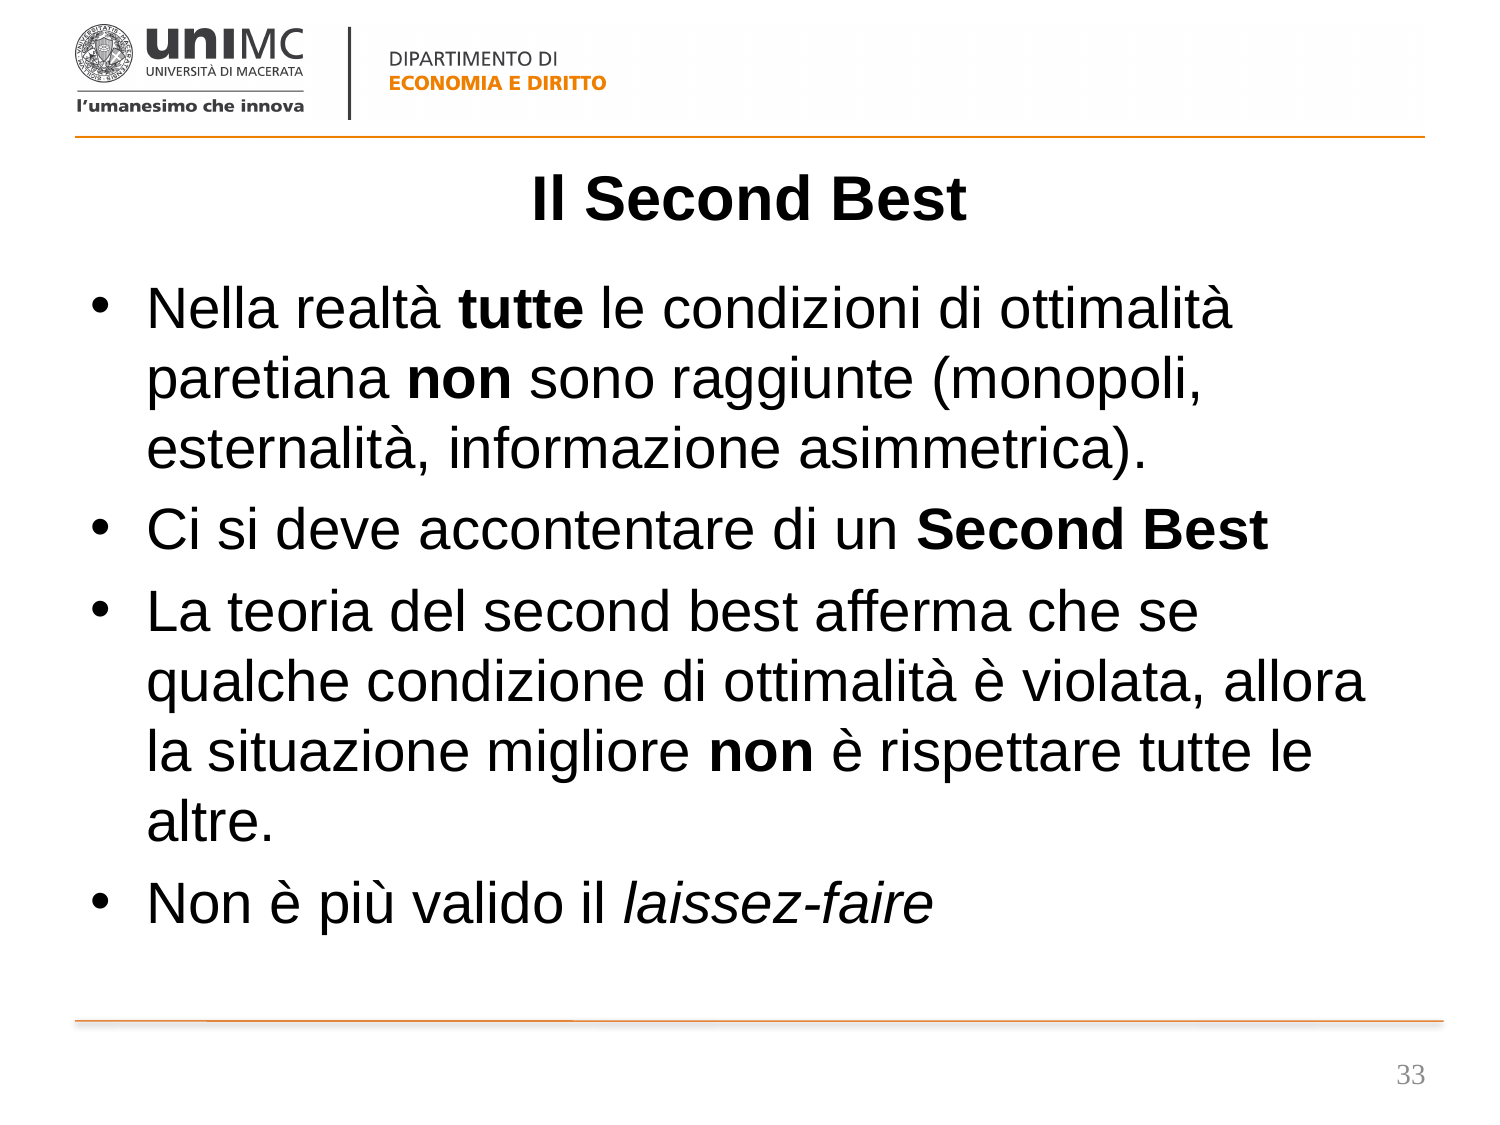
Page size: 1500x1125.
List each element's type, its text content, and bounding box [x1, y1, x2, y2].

slide_number 33 [1091, 1042, 1442, 1103]
picture [75, 24, 1425, 138]
title Il Second Best [75, 149, 1425, 241]
list Nella realtà tutte le condizioni di ottimalità paretiana non sono raggiunte (monopoli, esternalità, informazione asimmetrica). Ci si deve accontentare di un Second Best La teoria del second best afferma che se qualche condizione di ottimalità è violata, allora la situazione migliore non è rispettare tutte le altre. Non è più valido il laissez-faire [75, 262, 1425, 1005]
